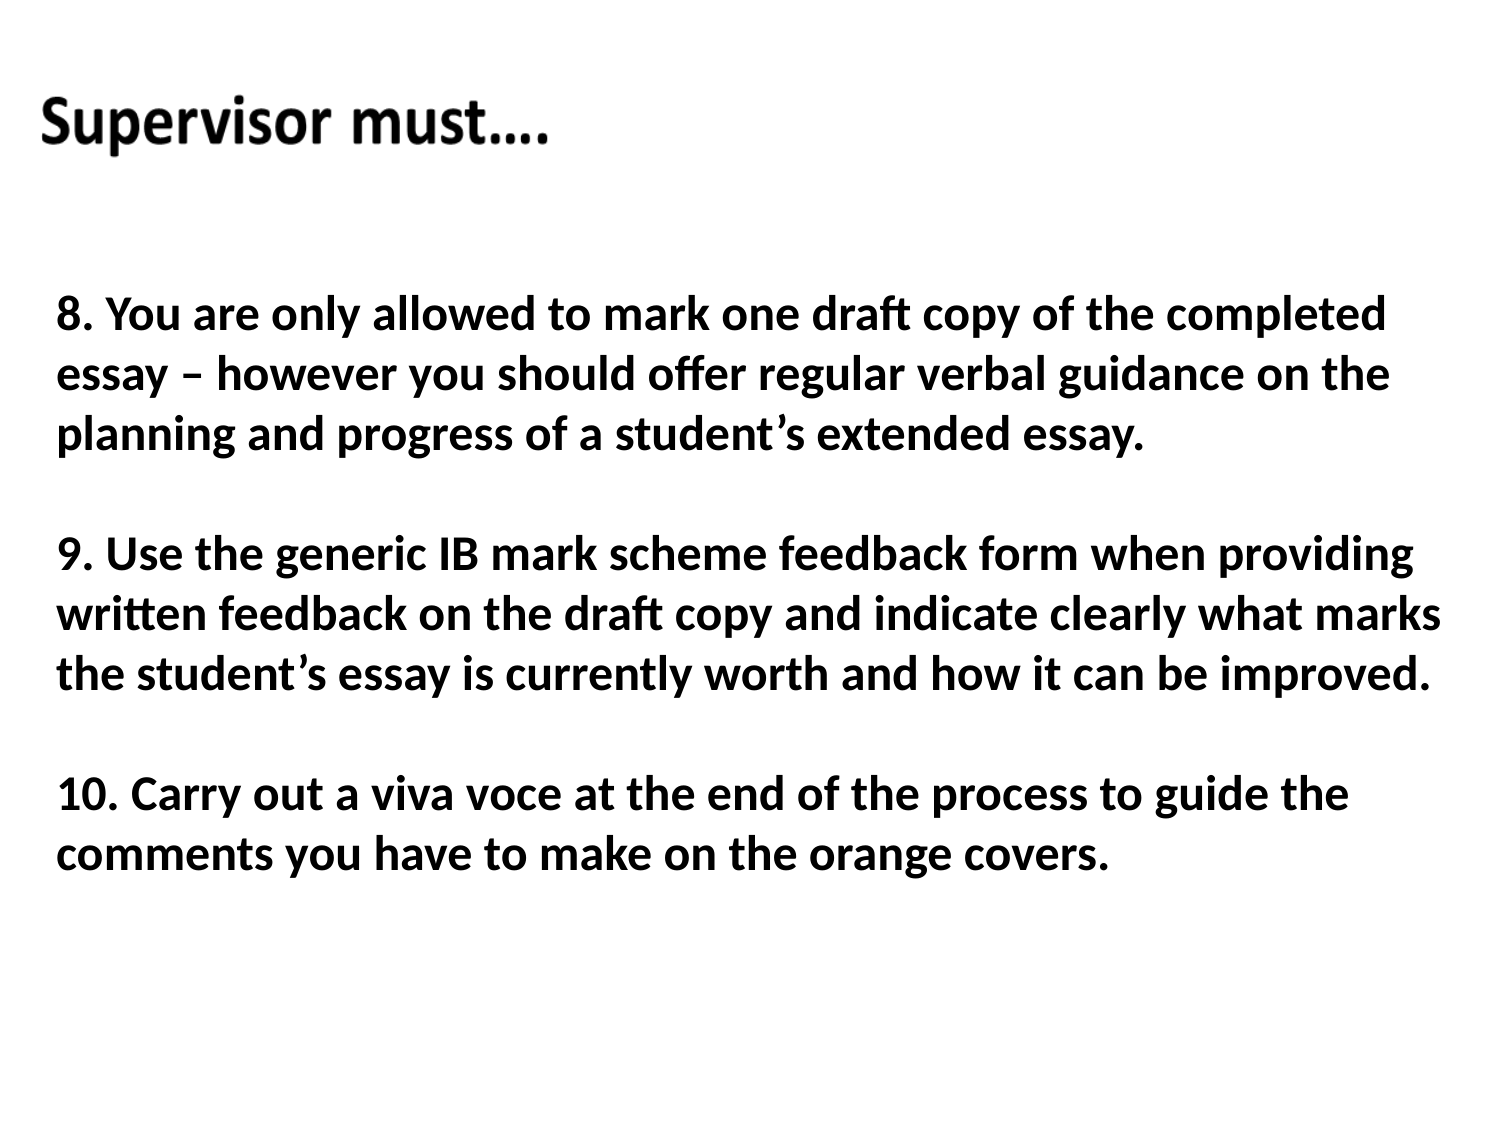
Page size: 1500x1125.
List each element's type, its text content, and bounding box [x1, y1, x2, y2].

text_box 8. You are only allowed to mark one draft copy of the completed essay – however you should offer regular verbal guidance on the planning and progress of a student’s extended essay. 9. Use the generic IB mark scheme feedback form when providing written feedback on the draft copy and indicate clearly what marks the student’s essay is currently worth and how it can be improved. 10. Carry out a viva voce at the end of the process to guide the comments you have to make on the orange covers. [41, 213, 1483, 888]
picture [0, 54, 609, 209]
